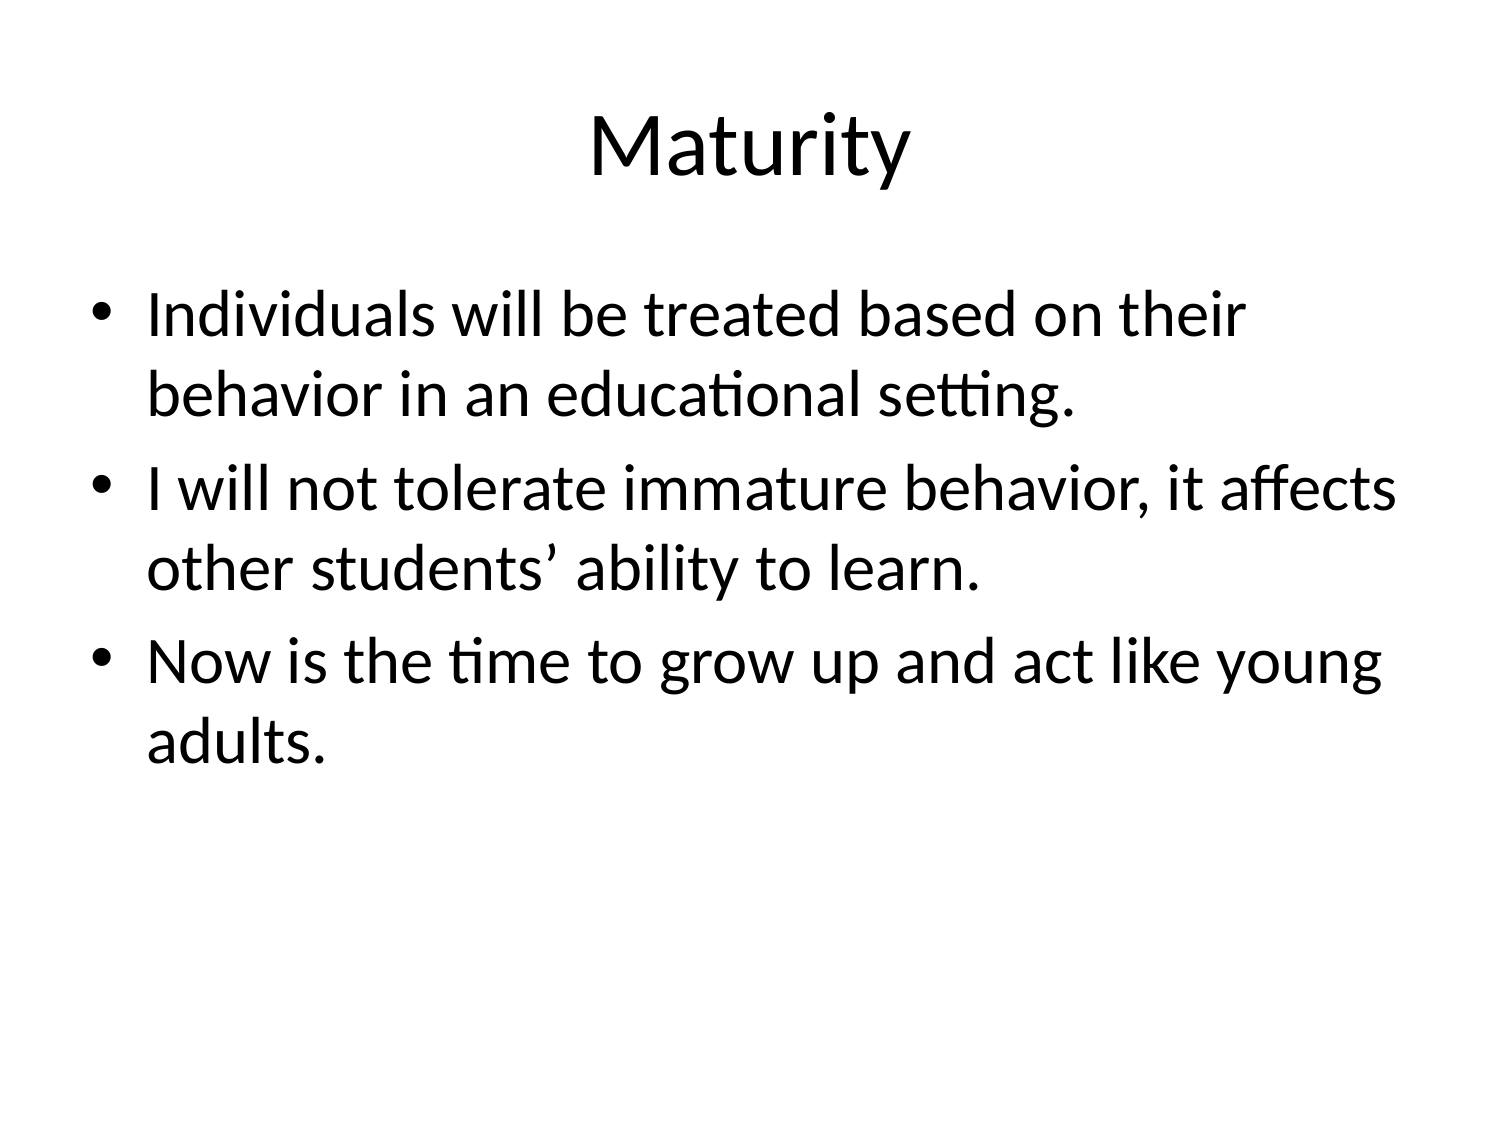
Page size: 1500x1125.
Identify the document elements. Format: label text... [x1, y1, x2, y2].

title Maturity [75, 45, 1425, 233]
list Individuals will be treated based on their behavior in an educational setting. I will not tolerate immature behavior, it affects other students’ ability to learn. Now is the time to grow up and act like young adults. [75, 262, 1425, 1005]
